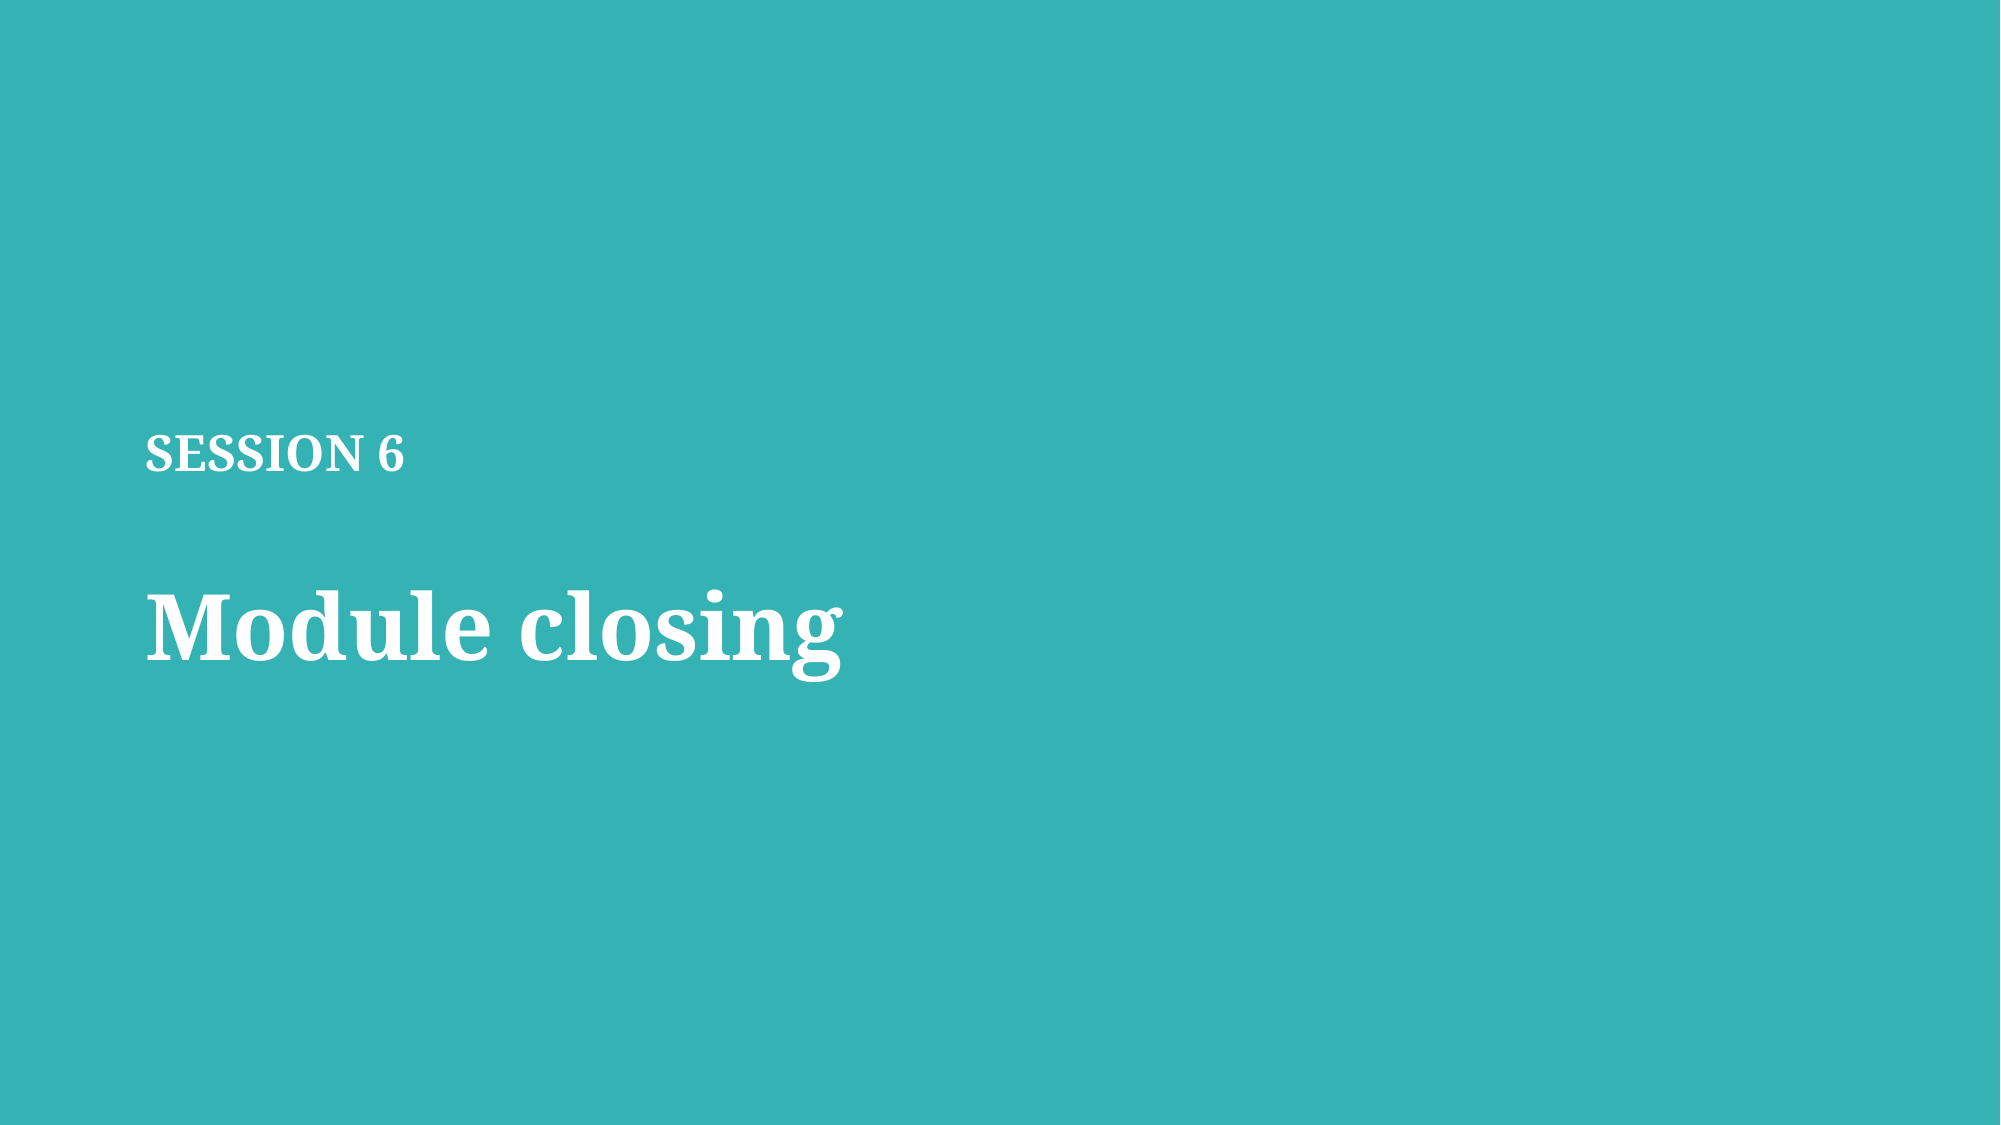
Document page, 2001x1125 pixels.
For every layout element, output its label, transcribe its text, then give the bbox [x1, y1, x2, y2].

text_box SESSION 6 Module closing [130, 508, 1792, 601]
